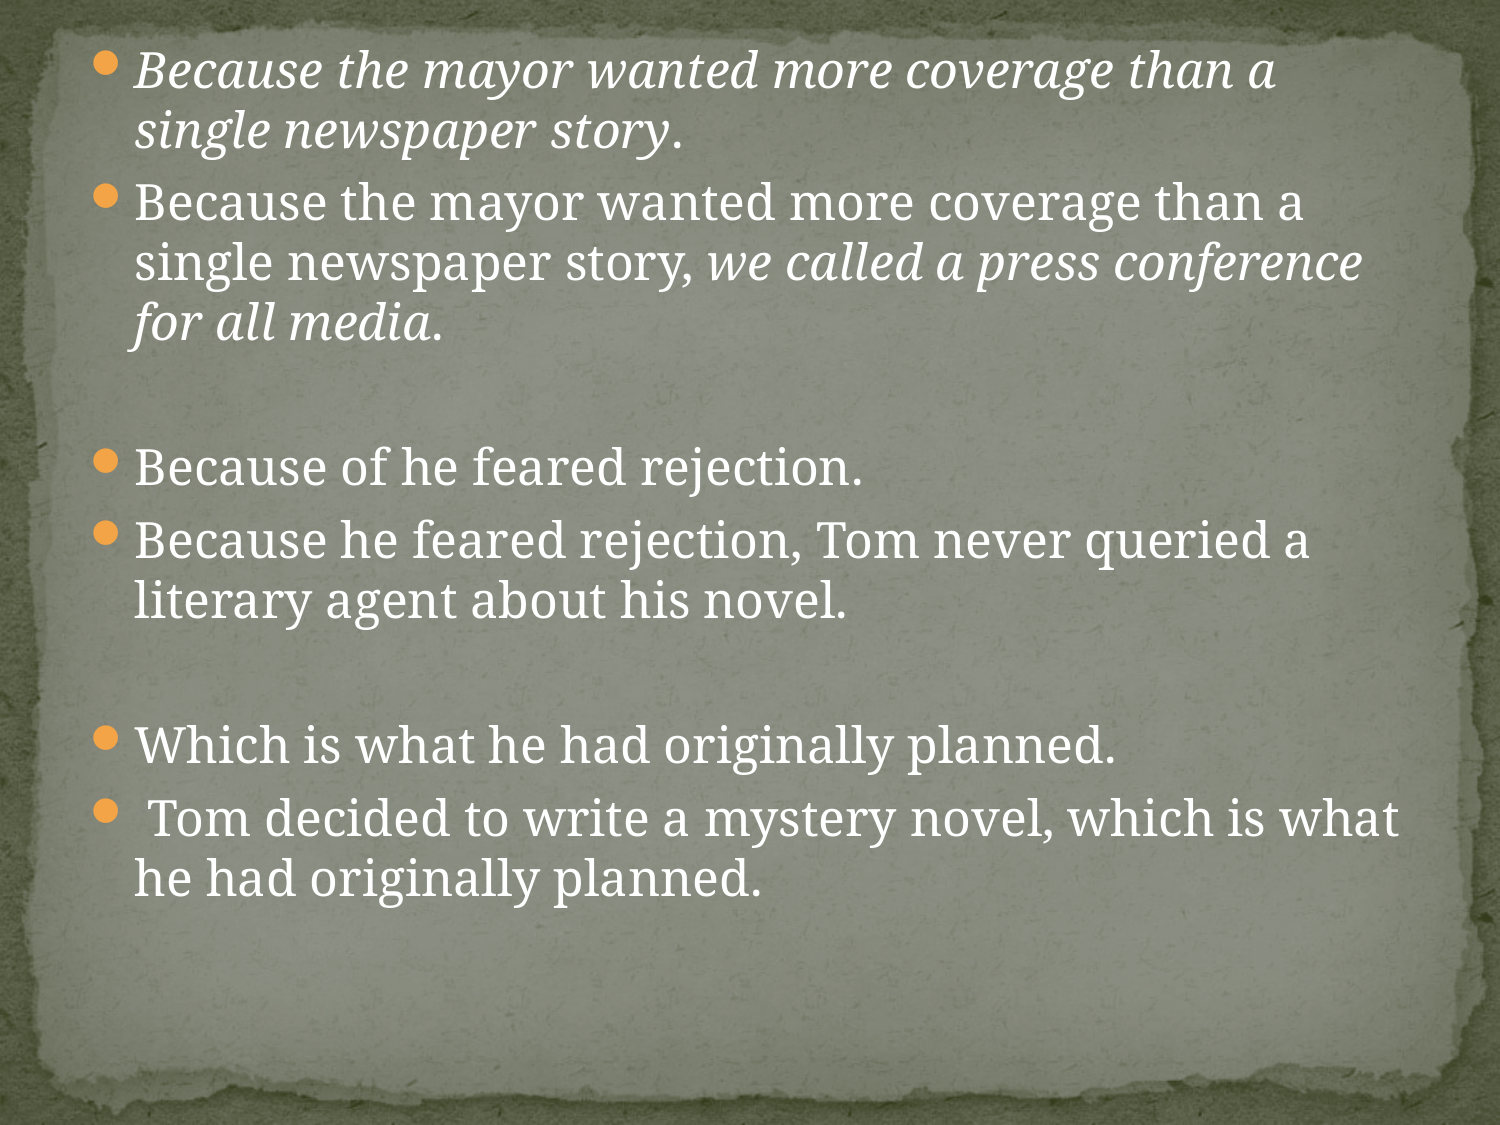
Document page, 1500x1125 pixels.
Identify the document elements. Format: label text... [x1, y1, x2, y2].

list Because the mayor wanted more coverage than a single newspaper story. Because the mayor wanted more coverage than a single newspaper story, we called a press conference for all media. Because of he feared rejection. Because he feared rejection, Tom never queried a literary agent about his novel. Which is what he had originally planned. Tom decided to write a mystery novel, which is what he had originally planned. [75, 30, 1425, 1005]
